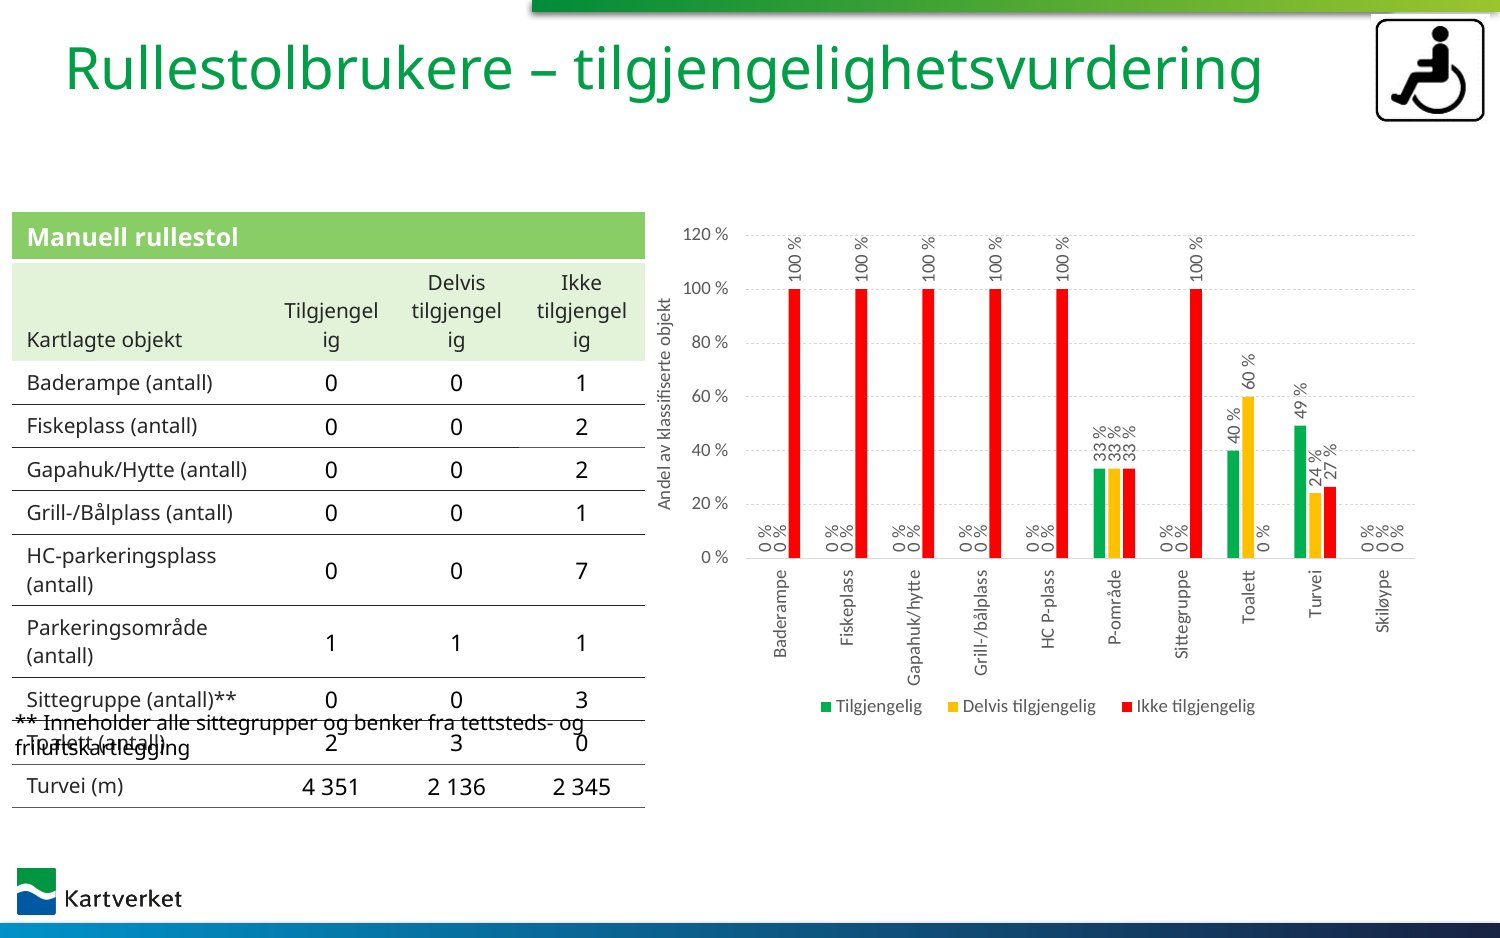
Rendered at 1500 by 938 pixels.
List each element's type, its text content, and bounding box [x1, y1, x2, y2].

table_cell 0 [269, 678, 394, 702]
table_cell Gapahuk/Hytte (antall) [12, 448, 269, 490]
table_cell Kartlagte objekt [12, 263, 269, 361]
table_cell 0 [394, 491, 519, 534]
table_cell Delvis tilgjengelig [394, 263, 519, 361]
table_cell 0 [269, 361, 394, 404]
picture [643, 218, 1427, 728]
text_box Rullestolbrukere – tilgjengelighetsvurdering [49, 12, 1372, 109]
table_cell 1 [519, 491, 638, 534]
table_cell 1 [519, 361, 638, 404]
table_cell 0 [394, 361, 519, 404]
table_cell 2 [519, 448, 638, 490]
table_cell 0 [394, 448, 519, 490]
table_cell 3 [519, 678, 638, 702]
table_cell 1 [269, 606, 394, 677]
table_cell HC-parkeringsplass (antall) [12, 535, 269, 605]
table_cell Grill-/Bålplass (antall) [12, 491, 269, 534]
text_box ** Inneholder alle sittegrupper og benker fra tettsteds- og friluftskartlegging [0, 702, 745, 768]
table_cell 2 [519, 405, 638, 447]
table_cell Sittegruppe (antall)** [12, 678, 269, 702]
table_cell 0 [394, 405, 519, 447]
table_header Manuell rullestol [12, 212, 645, 259]
table_cell 0 [269, 448, 394, 490]
table_cell 0 [269, 535, 394, 605]
table_cell Fiskeplass (antall) [12, 405, 269, 447]
table_cell 0 [269, 491, 394, 534]
picture [1371, 13, 1491, 127]
table_cell 1 [519, 606, 638, 677]
table_cell 2 345 [519, 768, 645, 807]
table_cell 0 [394, 678, 519, 702]
table_cell Parkeringsområde (antall) [12, 606, 269, 677]
table_cell 0 [394, 535, 519, 605]
table_cell Ikke tilgjengelig [519, 263, 638, 361]
table_cell 7 [519, 535, 638, 605]
table_cell 1 [394, 606, 519, 677]
table_cell Tilgjengelig [269, 263, 394, 361]
table_cell Baderampe (antall) [12, 361, 269, 404]
table_cell 2 136 [394, 768, 519, 807]
table_cell Turvei (m) [12, 768, 269, 807]
table_cell 0 [269, 405, 394, 447]
table_cell 4 351 [269, 768, 394, 807]
